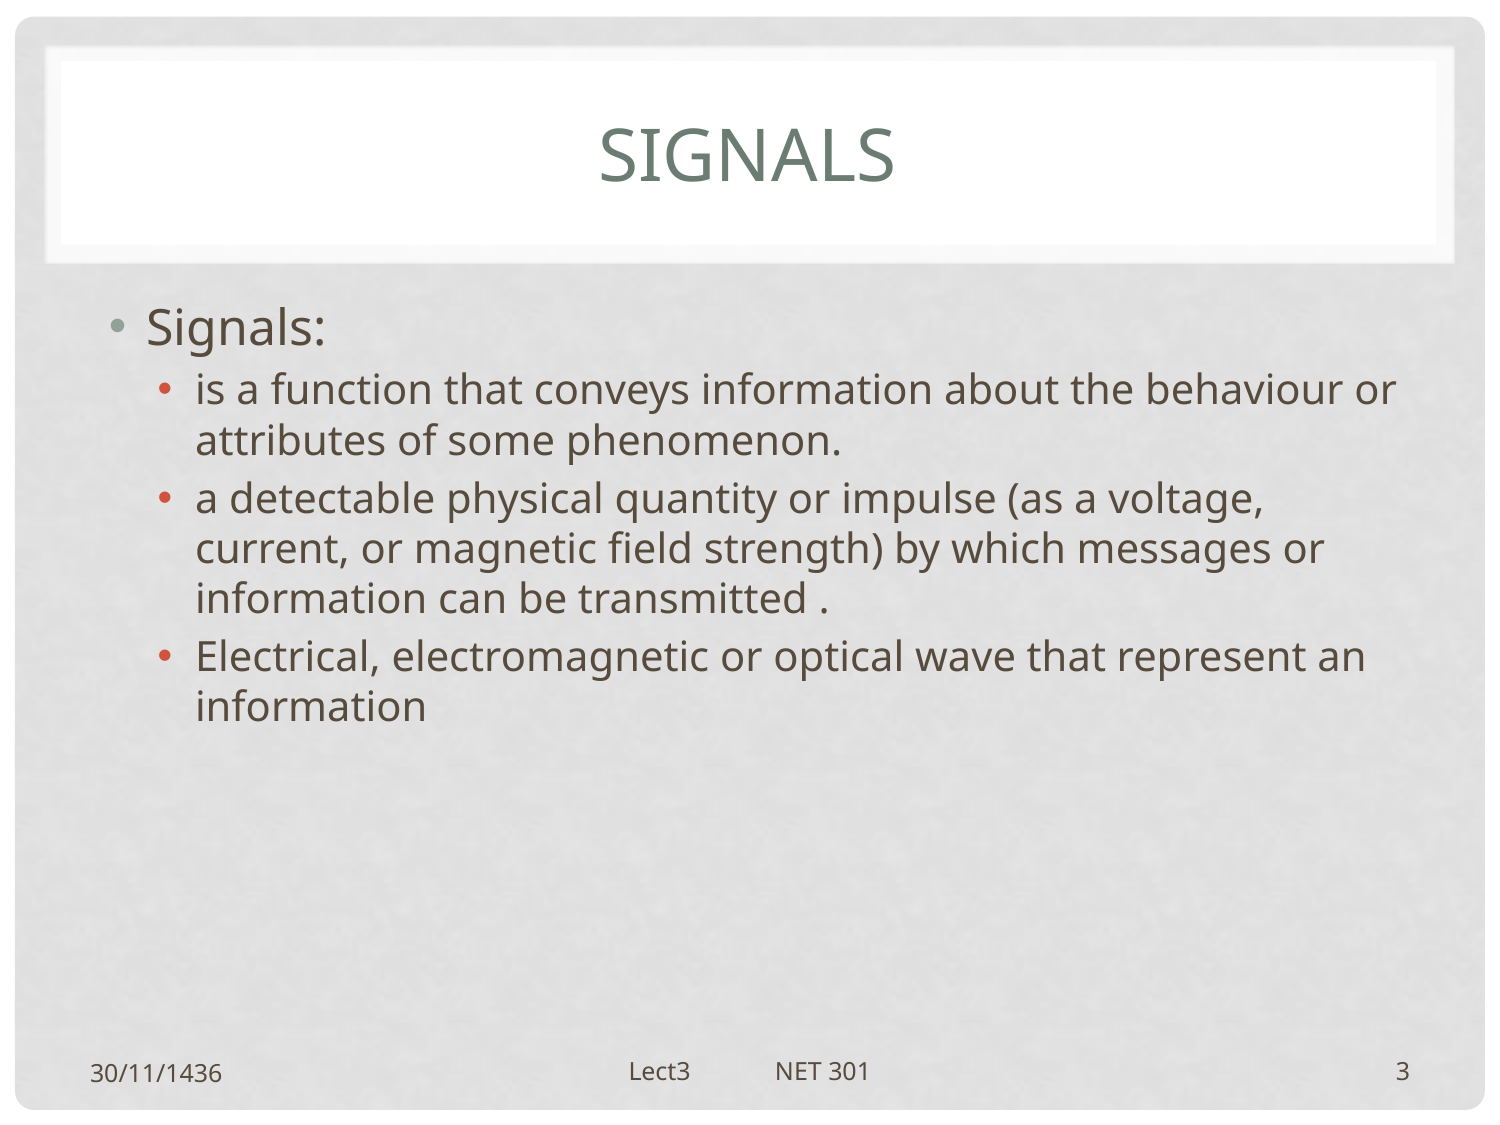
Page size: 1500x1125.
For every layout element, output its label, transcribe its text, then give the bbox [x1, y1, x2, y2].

footer Lect3 NET 301 [512, 1042, 988, 1103]
list Signals: is a function that conveys information about the behaviour or attributes of some phenomenon. a detectable physical quantity or impulse (as a voltage, current, or magnetic field strength) by which messages or information can be transmitted . Electrical, electromagnetic or optical wave that represent an information [75, 287, 1425, 1005]
title signals [69, 66, 1425, 238]
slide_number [75, 1042, 425, 1103]
slide_number 3 [1074, 1042, 1425, 1103]
